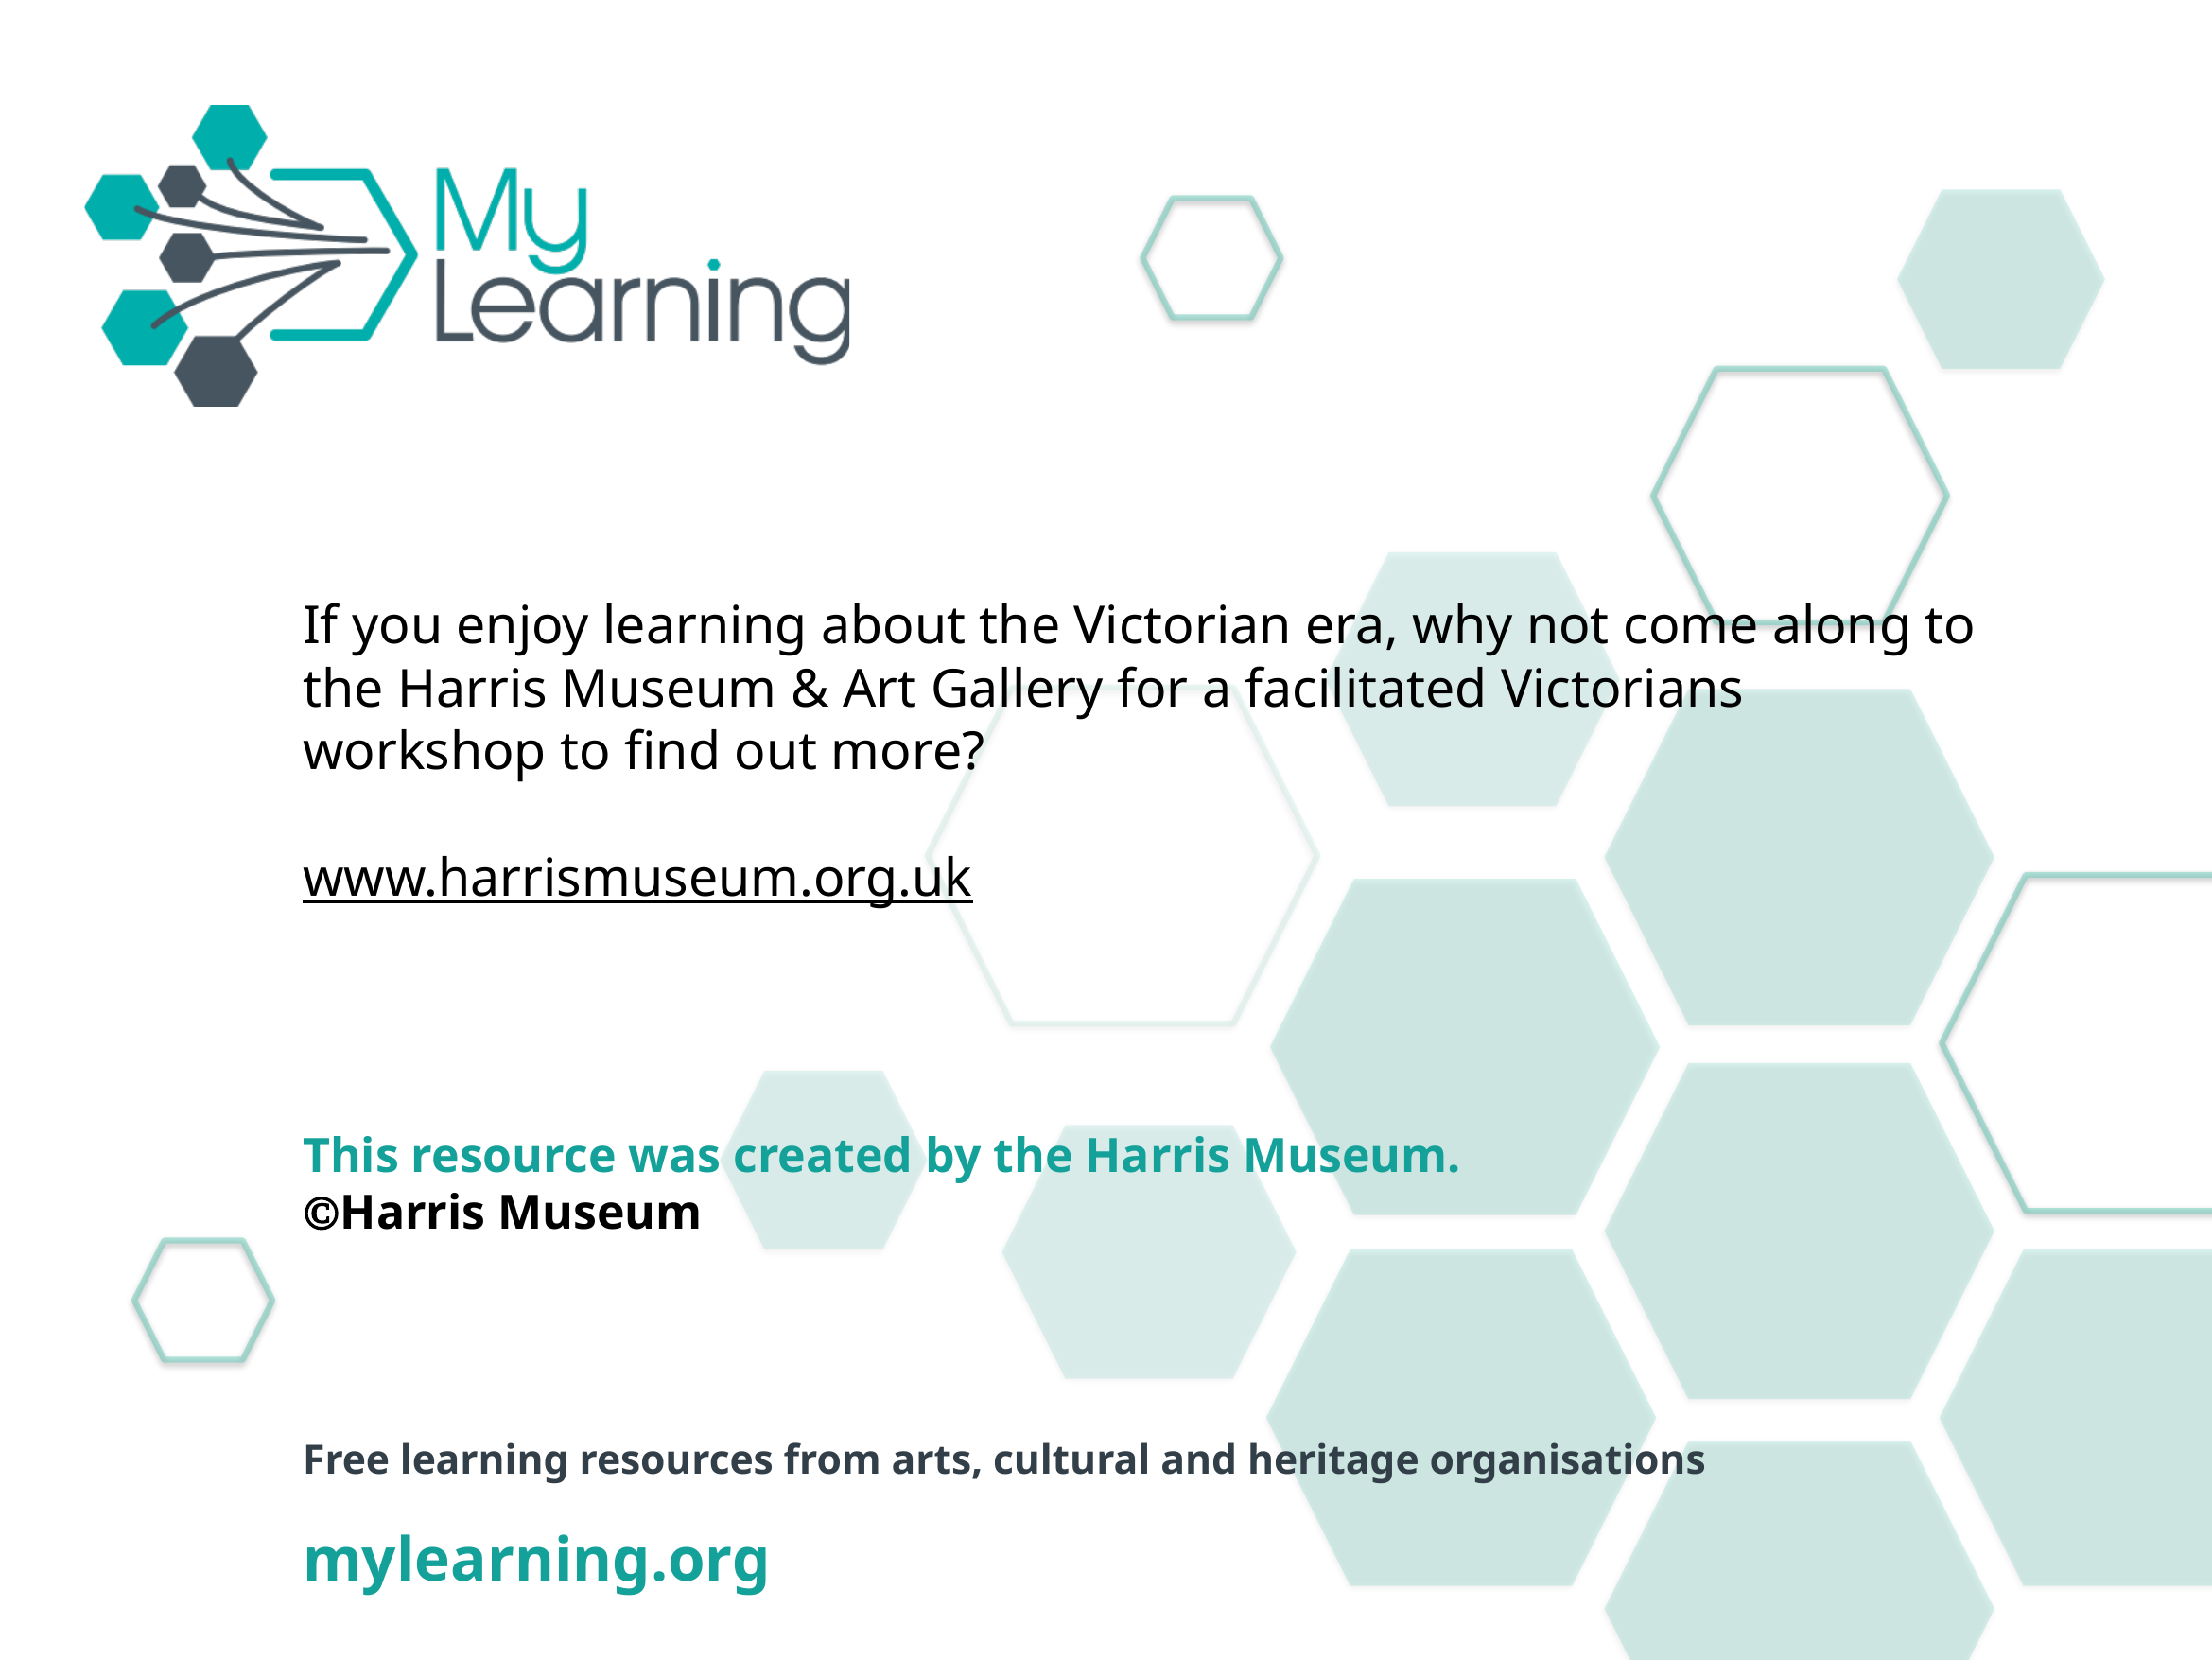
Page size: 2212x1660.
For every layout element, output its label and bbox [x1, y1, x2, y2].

text_box [133, 189, 2212, 1660]
picture [84, 105, 850, 407]
